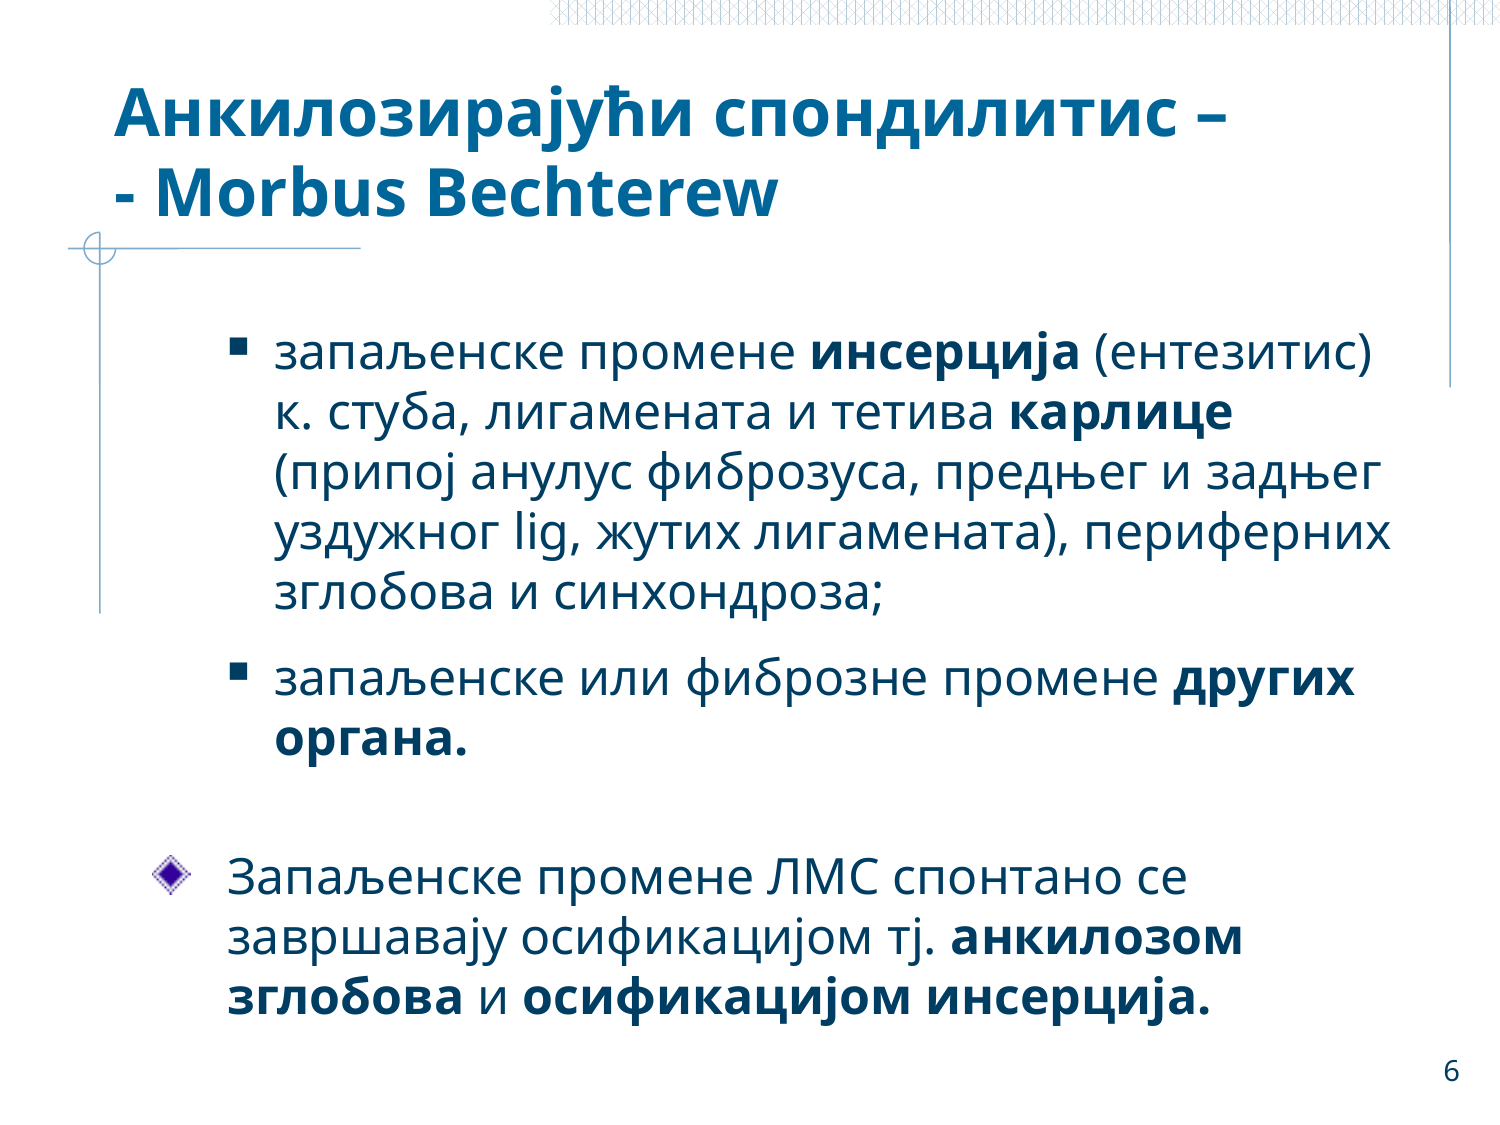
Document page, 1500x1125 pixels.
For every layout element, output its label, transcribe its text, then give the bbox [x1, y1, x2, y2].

list запаљенске промене инсерција (ентезитис) к. стуба, лигамената и тетива карлице (припој анулус фиброзуса, предњег и задњег уздужног lig, жутих лигамената), периферних зглобова и синхондроза; запаљенске или фиброзне промене других органа. Запаљенске промене ЛМС спонтано се завршавају осификацијом тј. aнкилозом зглобова и осификацијом инсерција. [137, 312, 1413, 988]
picture [152, 855, 191, 895]
title Анкилозирајући спондилитис – - Morbus Bechterew [99, 49, 1376, 238]
slide_number 6 [1162, 1025, 1475, 1100]
